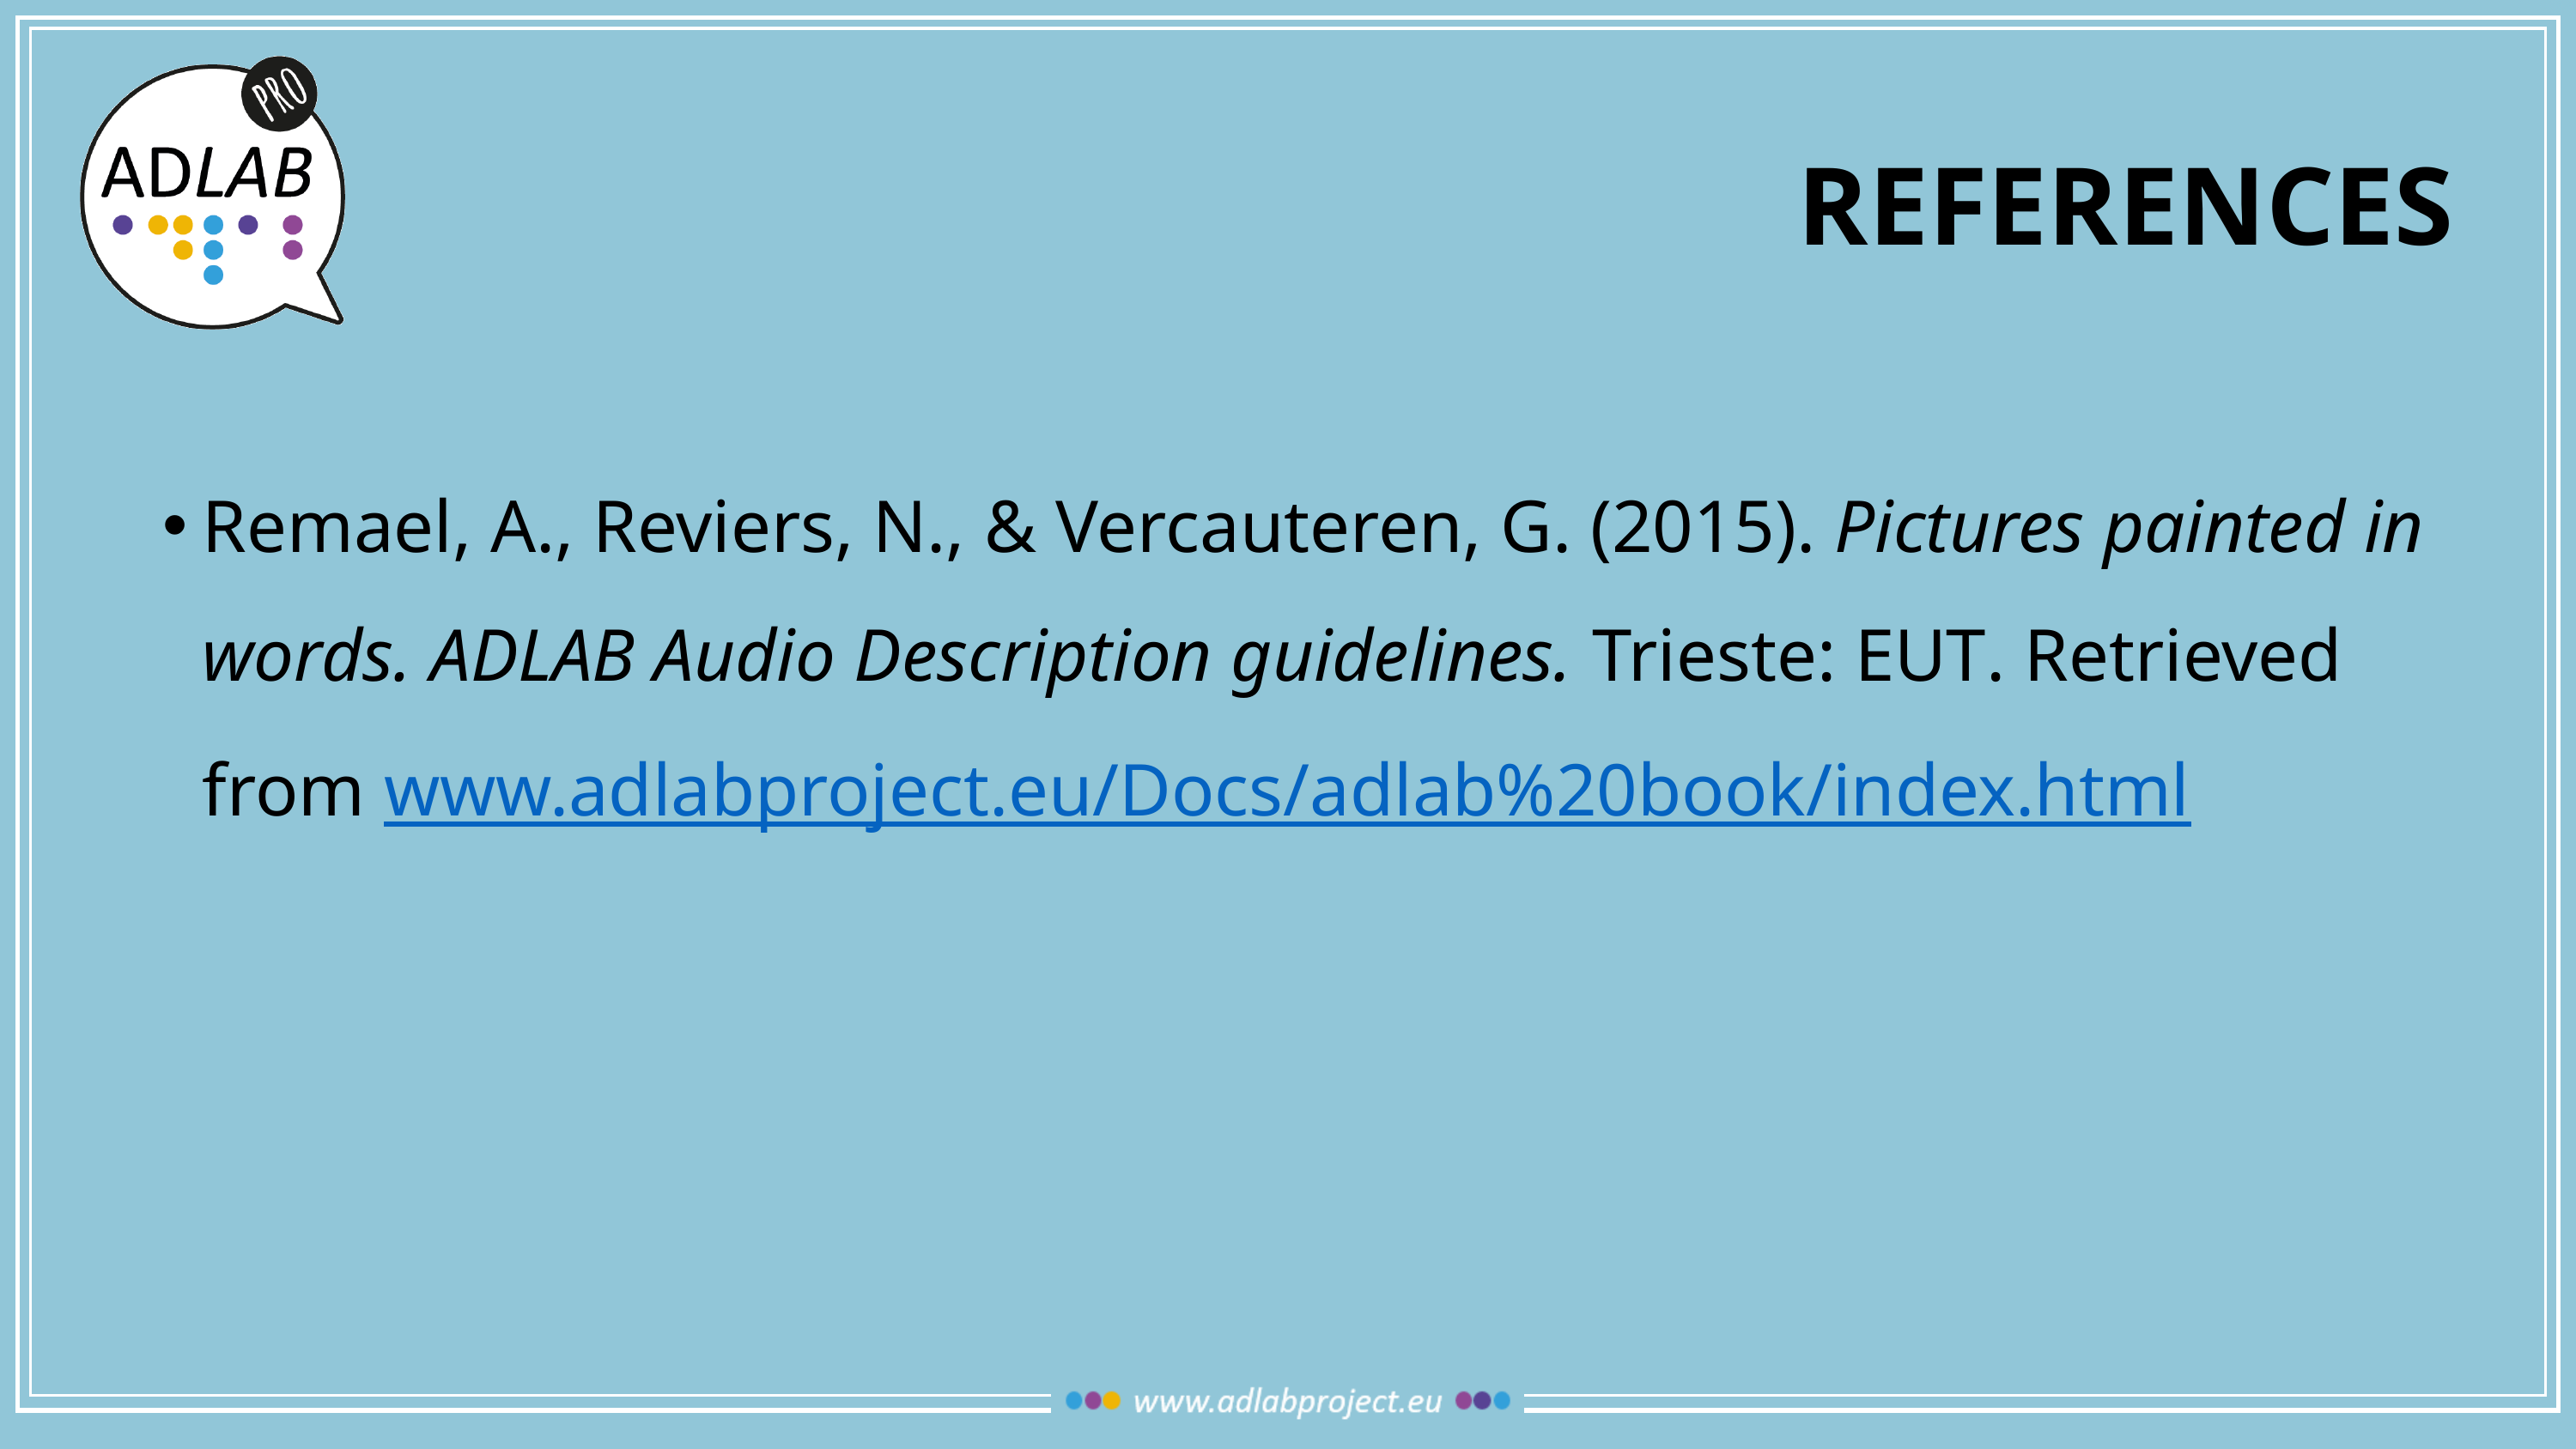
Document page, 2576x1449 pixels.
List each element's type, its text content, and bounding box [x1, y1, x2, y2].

picture [72, 49, 353, 330]
list Remael, A., Reviers, N., & Vercauteren, G. (2015). Pictures painted in words. ADLAB Audio Description guidelines. Trieste: EUT. Retrieved from www.adlabproject.eu/Docs/adlab%20book/index.html [149, 431, 2499, 1087]
title references [384, 70, 2467, 351]
picture [1051, 1378, 1524, 1429]
